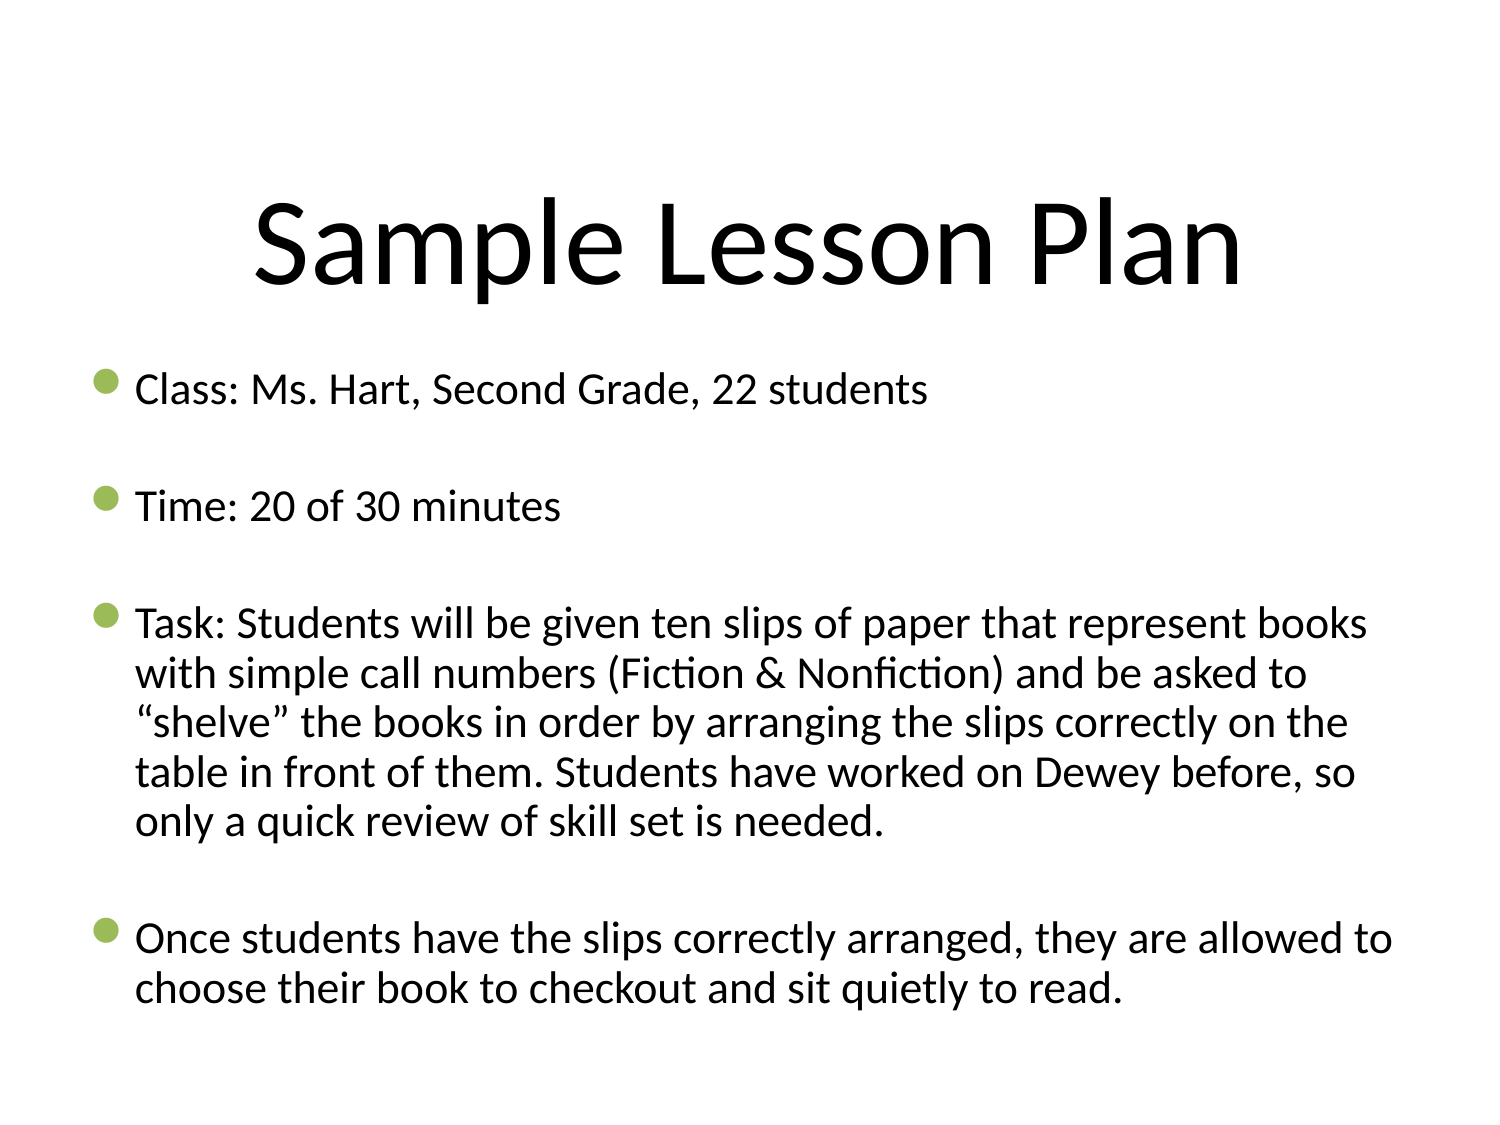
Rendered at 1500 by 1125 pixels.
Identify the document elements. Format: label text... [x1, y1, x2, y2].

title Sample Lesson Plan [75, 140, 1425, 328]
text_box Class: Ms. Hart, Second Grade, 22 students Time: 20 of 30 minutes Task: Students will be given ten slips of paper that represent books with simple call numbers (Fiction & Nonfiction) and be asked to “shelve” the books in order by arranging the slips correctly on the table in front of them. Students have worked on Dewey before, so only a quick review of skill set is needed. Once students have the slips correctly arranged, they are allowed to choose their book to checkout and sit quietly to read. [74, 357, 1425, 1100]
